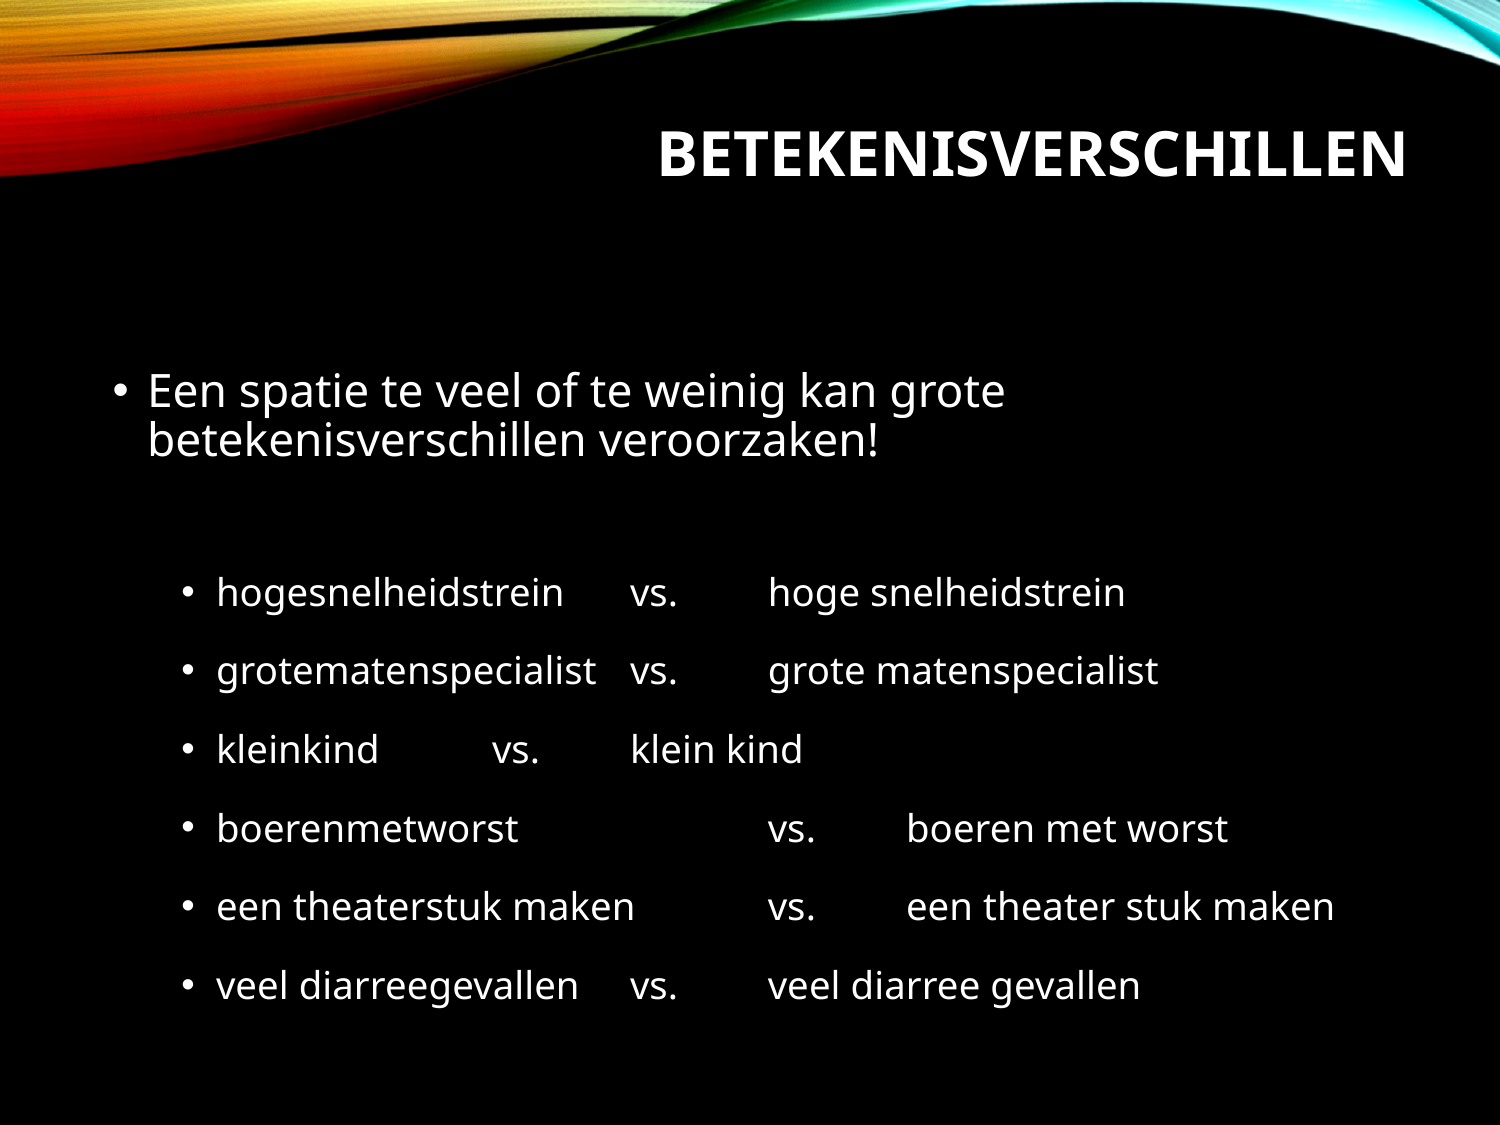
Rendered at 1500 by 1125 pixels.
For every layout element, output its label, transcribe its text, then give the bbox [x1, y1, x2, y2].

picture [0, 0, 1500, 178]
list Een spatie te veel of te weinig kan grote betekenisverschillen veroorzaken! hogesnelheidstrein vs. hoge snelheidstrein grotematenspecialist vs. grote matenspecialist kleinkind vs. klein kind boerenmetworst vs. boeren met worst een theaterstuk maken vs. een theater stuk maken veel diarreegevallen vs. veel diarree gevallen [97, 360, 1403, 1028]
title Betekenisverschillen [75, 62, 1425, 251]
